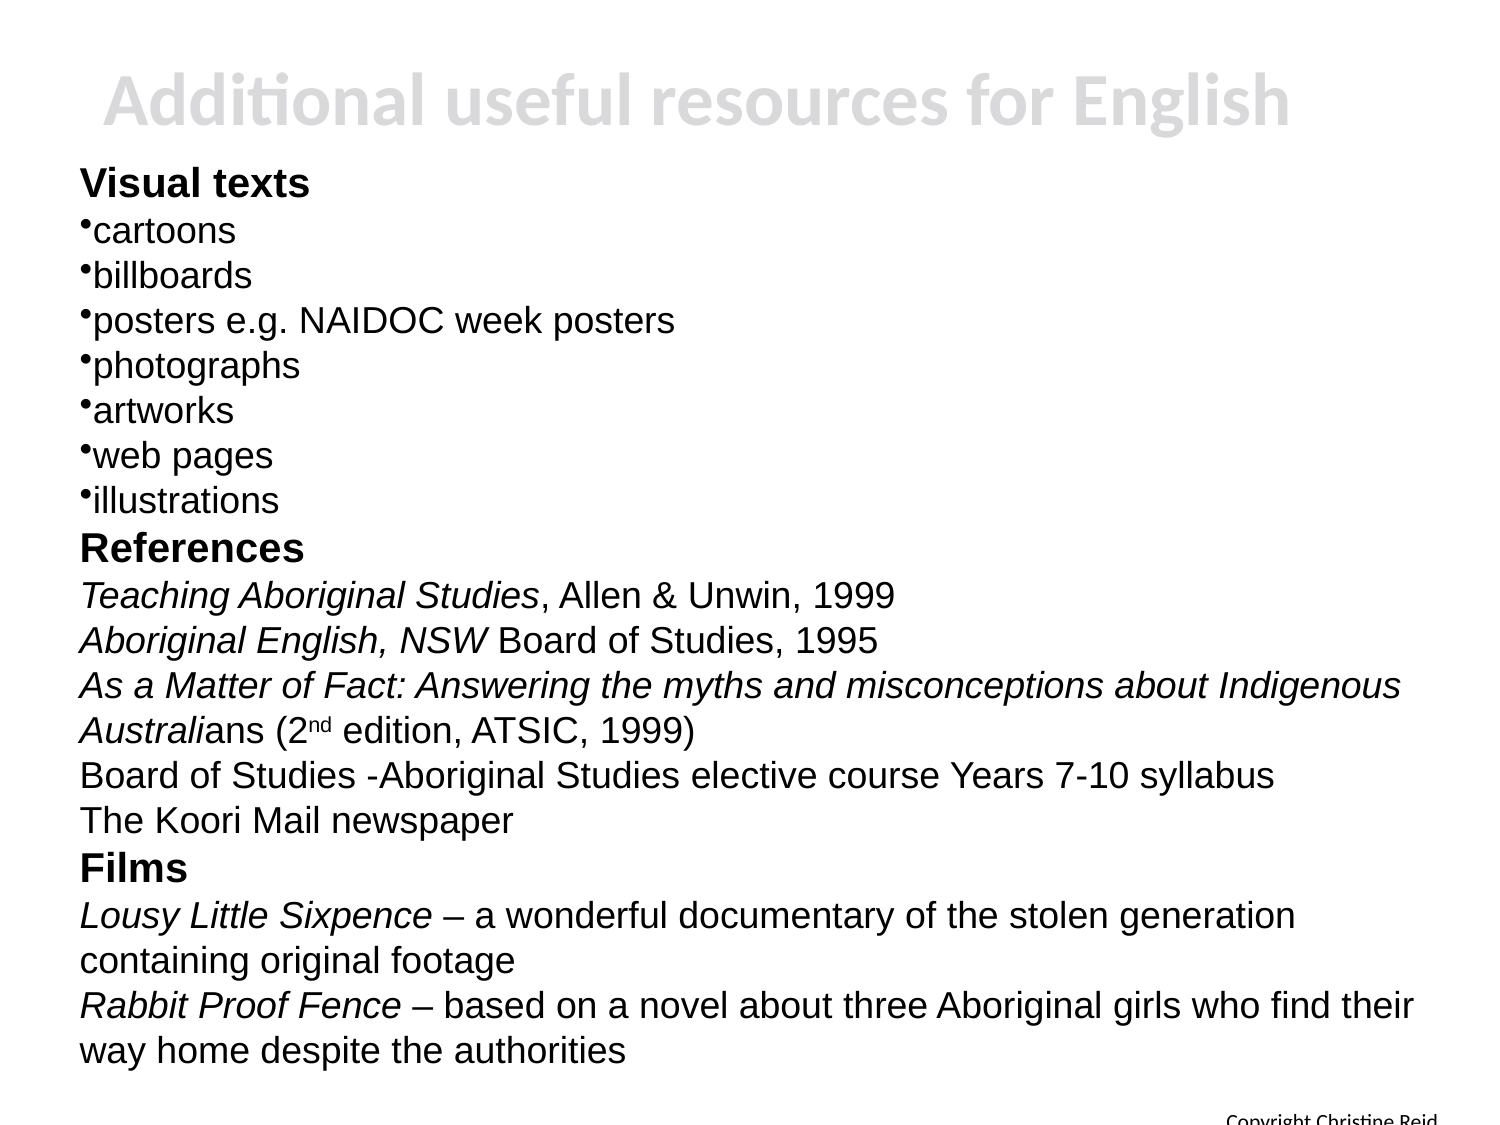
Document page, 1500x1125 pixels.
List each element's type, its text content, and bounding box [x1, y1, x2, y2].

text_box Copyright Christine Reid [1211, 1074, 1454, 1125]
text_box Additional useful resources for English [88, 42, 1400, 148]
text_box Visual texts cartoons billboards posters e.g. NAIDOC week posters photographs artworks web pages illustrations References Teaching Aboriginal Studies, Allen & Unwin, 1999 Aboriginal English, NSW Board of Studies, 1995 As a Matter of Fact: Answering the myths and misconceptions about Indigenous Australians (2nd edition, ATSIC, 1999) Board of Studies -Aboriginal Studies elective course Years 7-10 syllabus The Koori Mail newspaper Films Lousy Little Sixpence – a wonderful documentary of the stolen generation containing original footage Rabbit Proof Fence – based on a novel about three Aboriginal girls who find their way home despite the authorities [64, 148, 1471, 1124]
